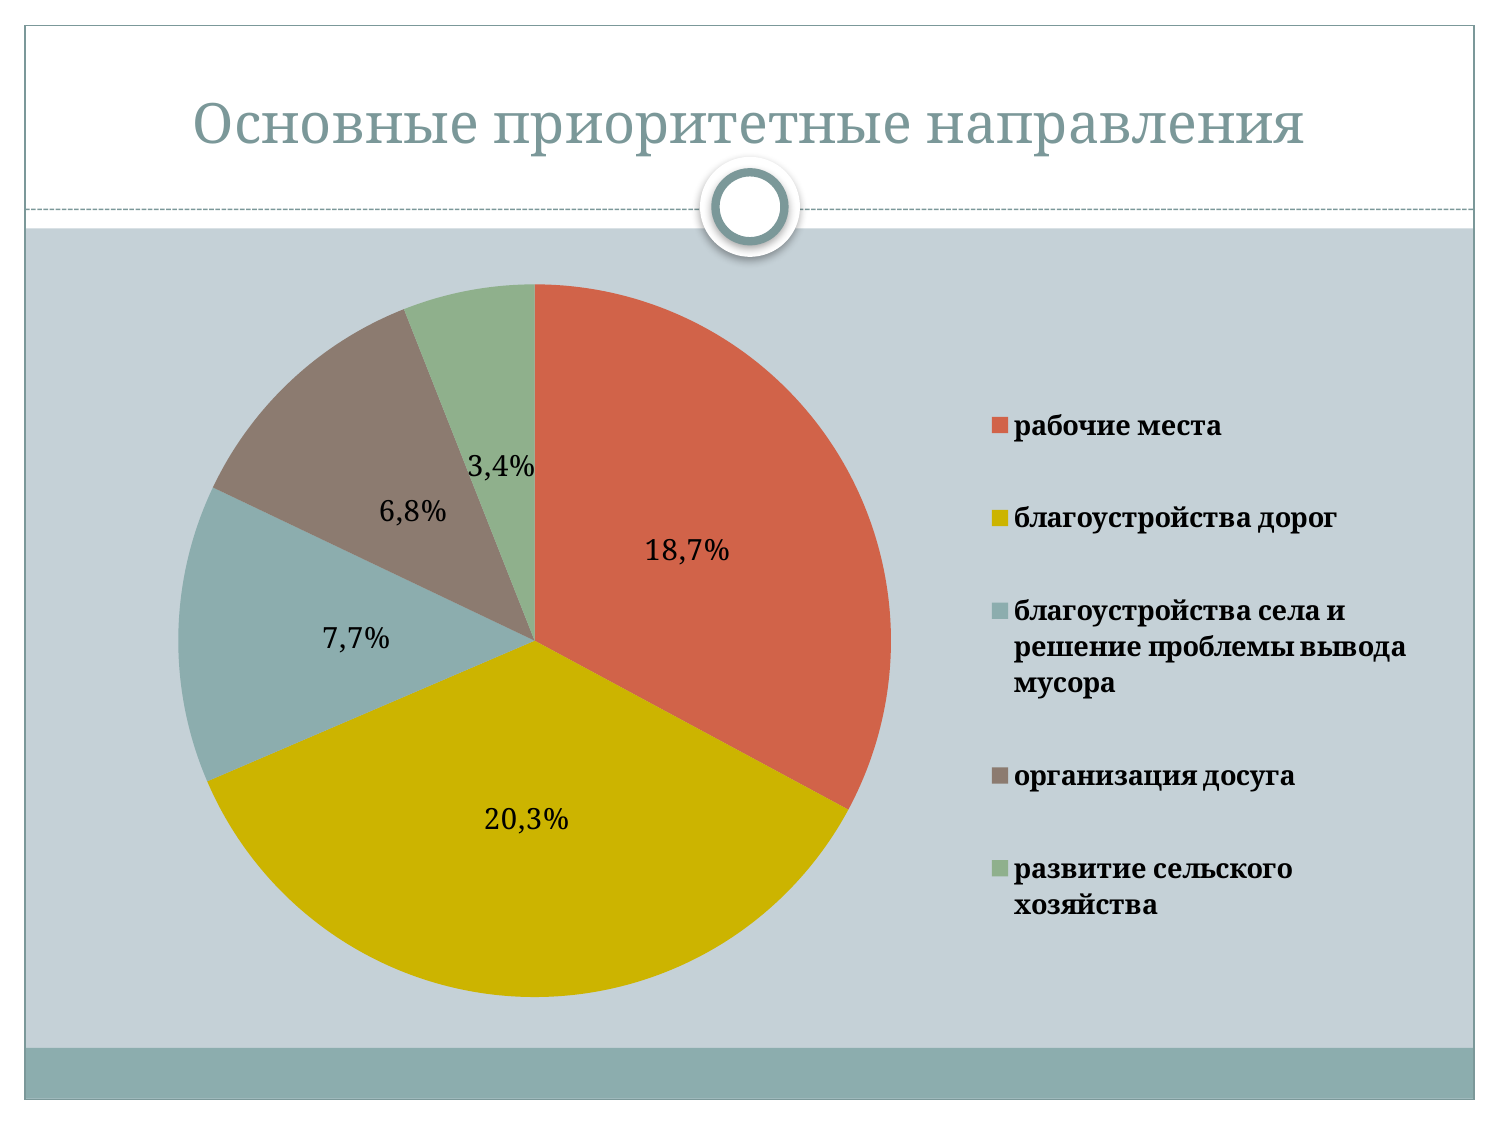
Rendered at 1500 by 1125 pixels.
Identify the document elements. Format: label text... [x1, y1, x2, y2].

title Основные приоритетные направления [49, 37, 1450, 162]
chart [81, 269, 1433, 1013]
